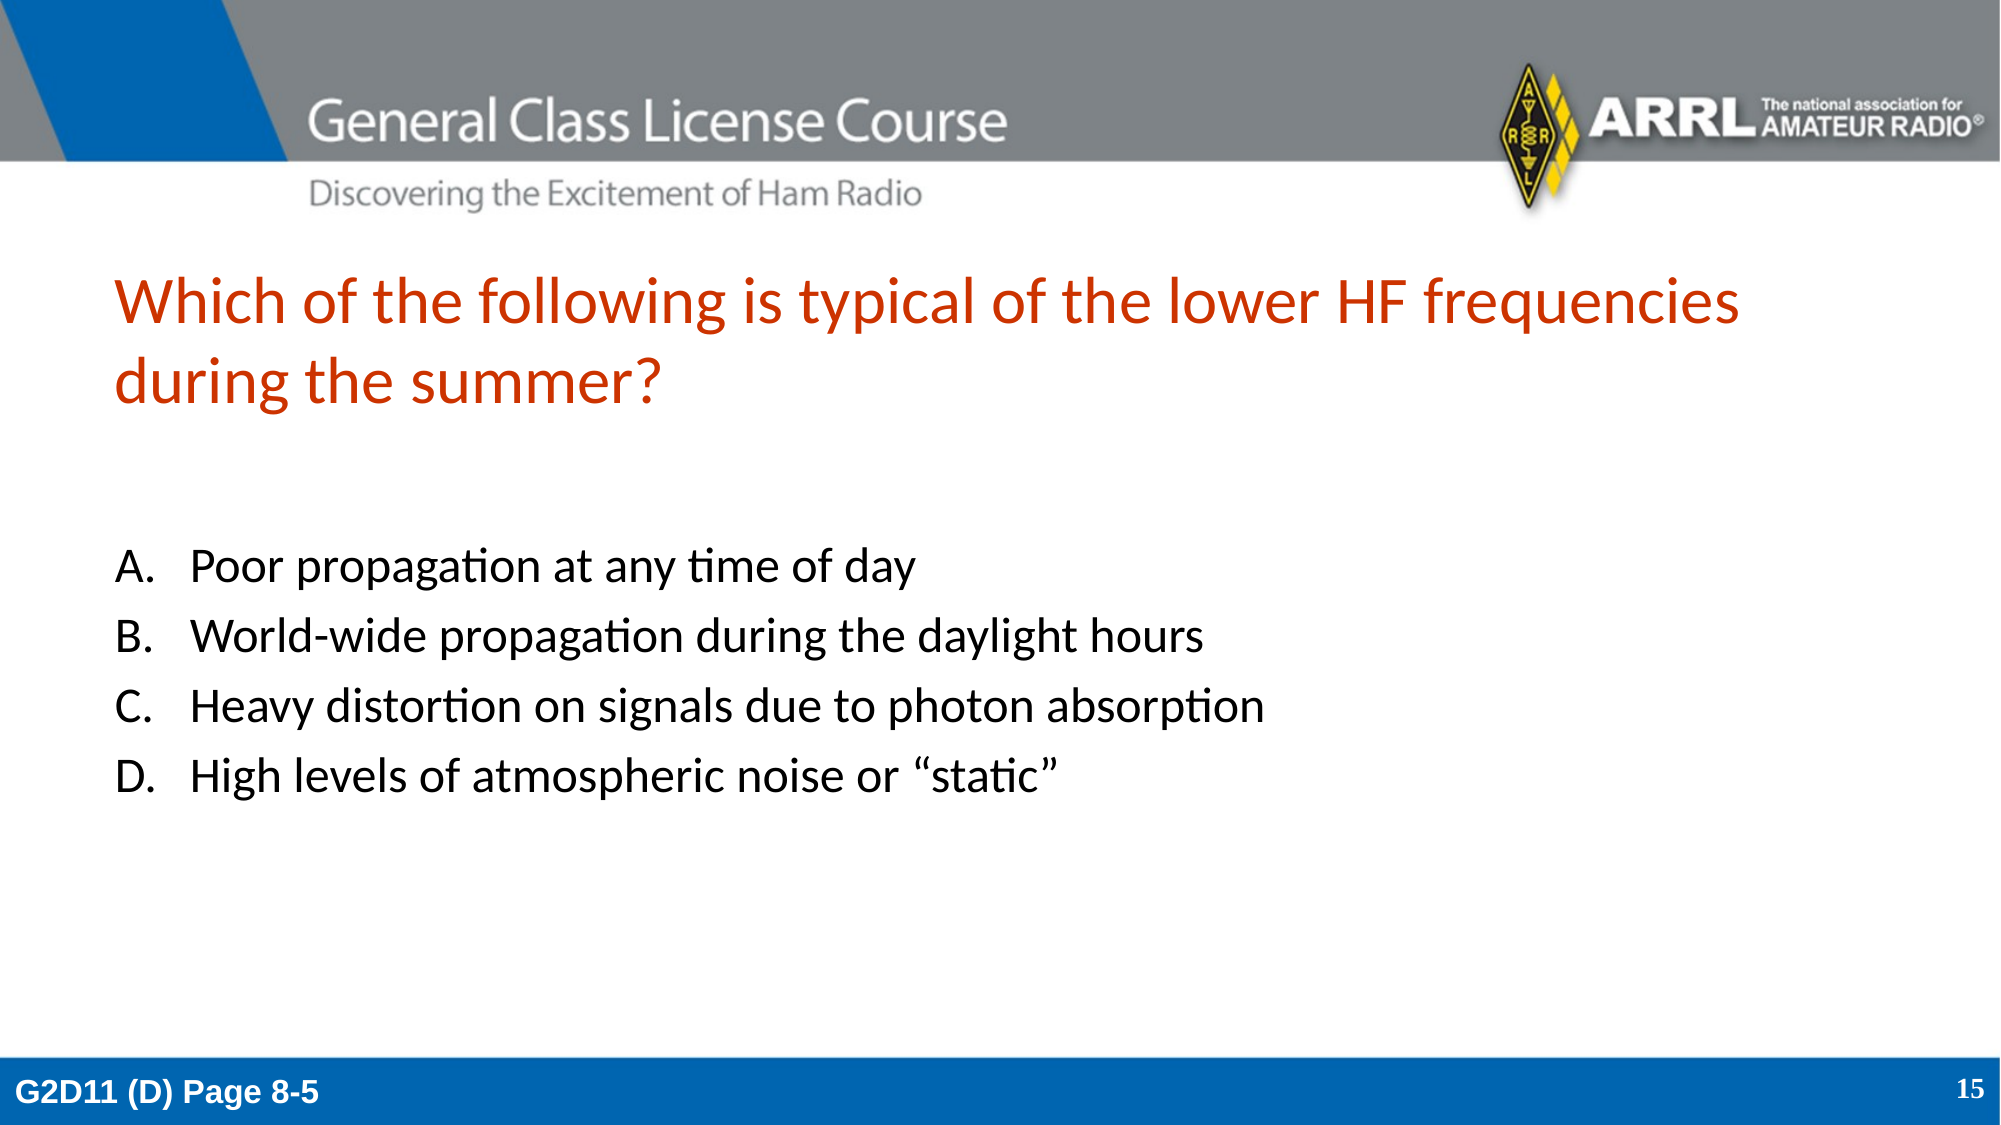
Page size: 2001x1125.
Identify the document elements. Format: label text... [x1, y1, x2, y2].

picture [0, 0, 2001, 1125]
text_box G2D11 (D) Page 8-5 [0, 1062, 1313, 1118]
list Poor propagation at any time of day World-wide propagation during the daylight hours Heavy distortion on signals due to photon absorption High levels of atmospheric noise or “static” [99, 525, 1900, 1005]
title Which of the following is typical of the lower HF frequencies during the summer? [99, 249, 1900, 468]
text_box 15 [1875, 1062, 2000, 1113]
